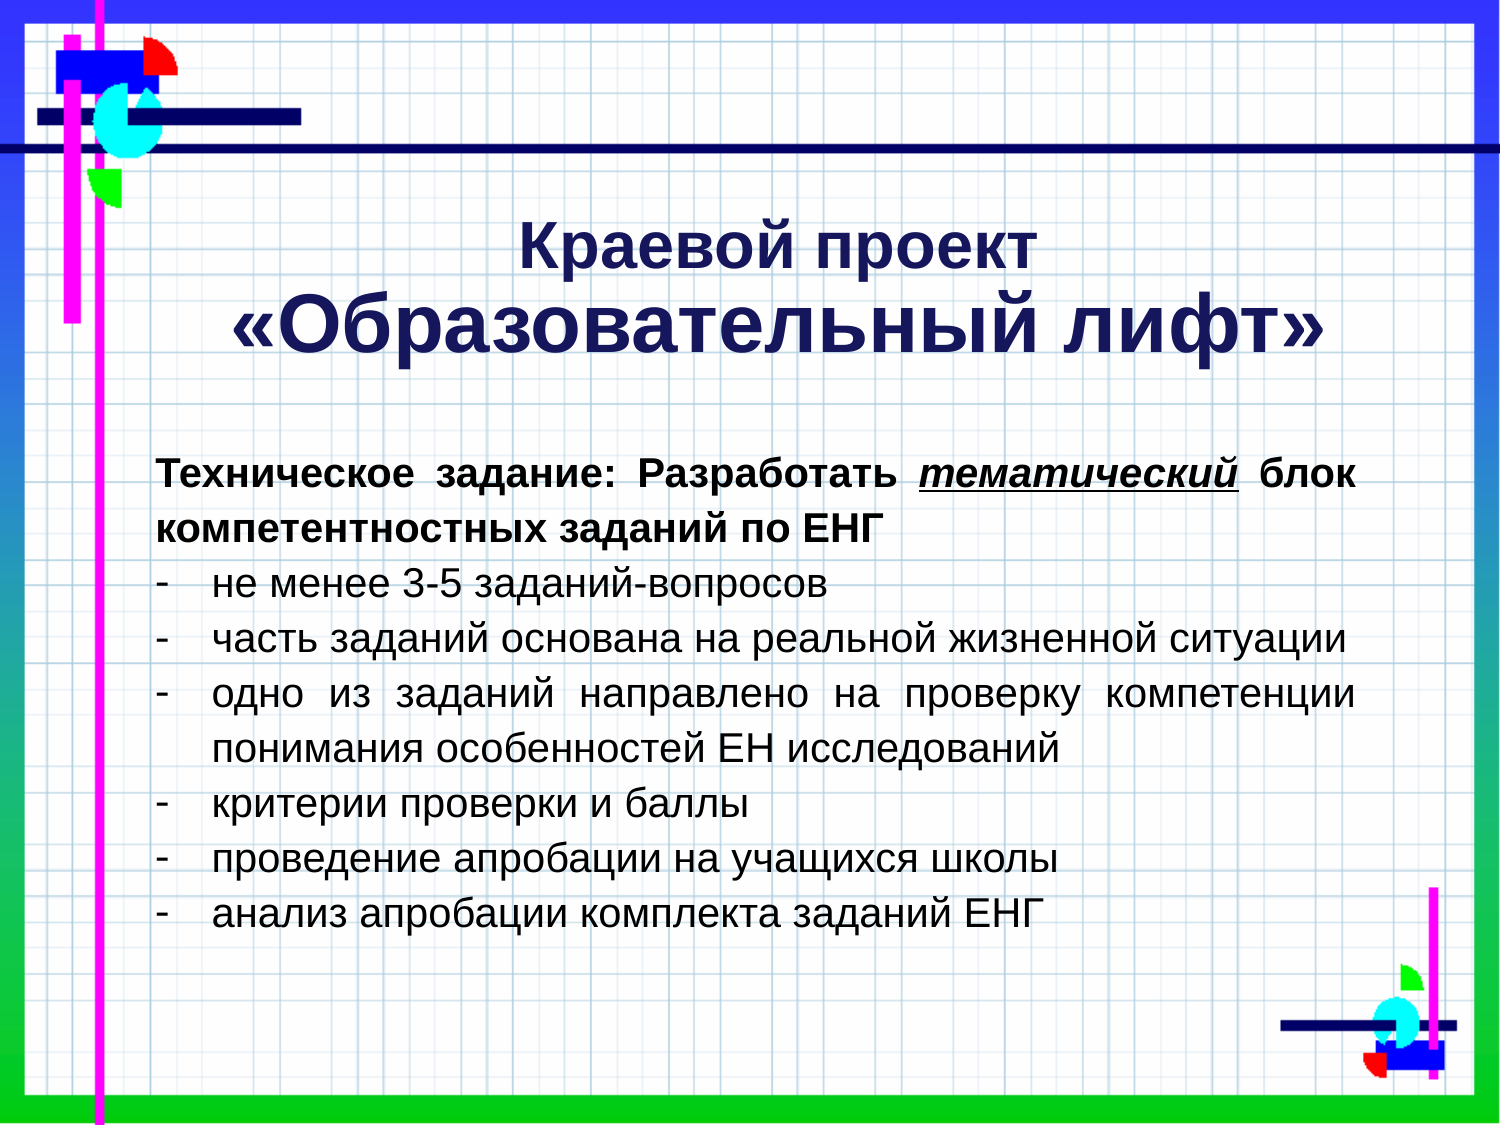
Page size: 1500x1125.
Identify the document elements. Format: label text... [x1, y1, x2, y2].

title Краевой проект «Образовательный лифт» [128, 292, 1430, 411]
picture [0, 0, 1500, 1125]
text_box Техническое задание: Разработать тематический блок компетентностных заданий по ЕНГ не менее 3-5 заданий-вопросов часть заданий основана на реальной жизненной ситуации одно из заданий направлено на проверку компетенции понимания особенностей ЕН исследований критерии проверки и баллы проведение апробации на учащихся школы анализ апробации комплекта заданий ЕНГ [140, 433, 1371, 944]
